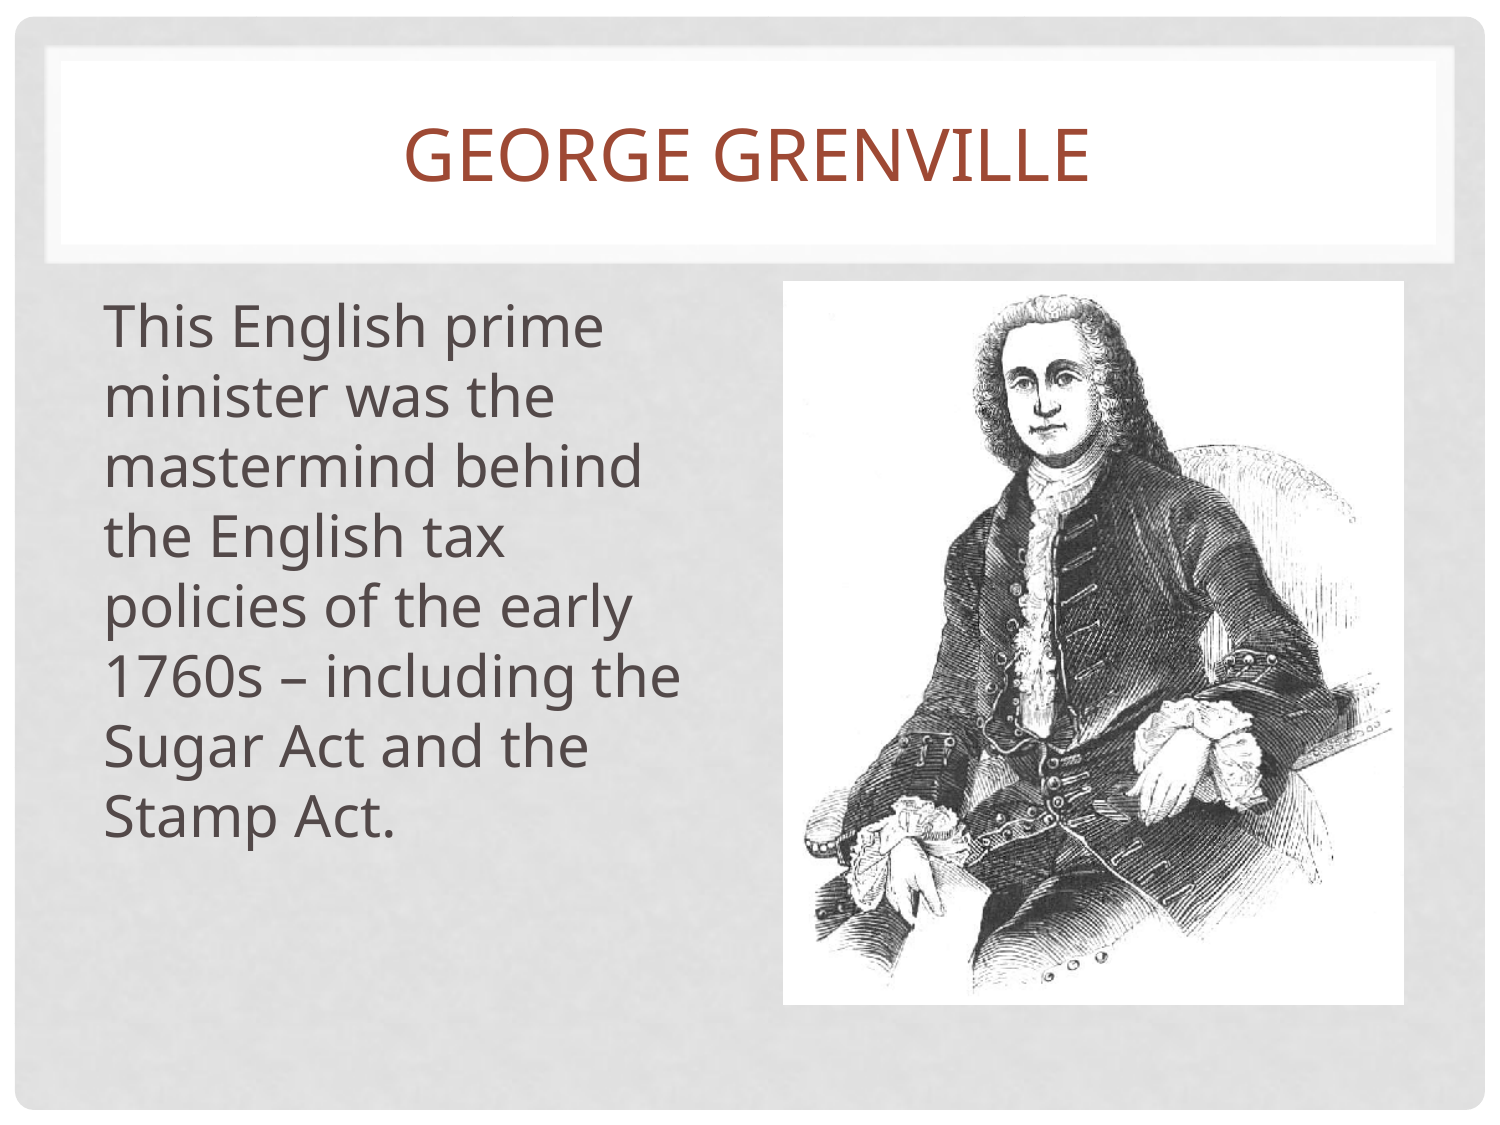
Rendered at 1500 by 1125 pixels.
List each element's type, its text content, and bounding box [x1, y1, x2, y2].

list This English prime minister was the mastermind behind the English tax policies of the early 1760s – including the Sugar Act and the Stamp Act. [69, 281, 733, 1005]
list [783, 281, 1405, 1006]
title george grenville [69, 66, 1425, 238]
